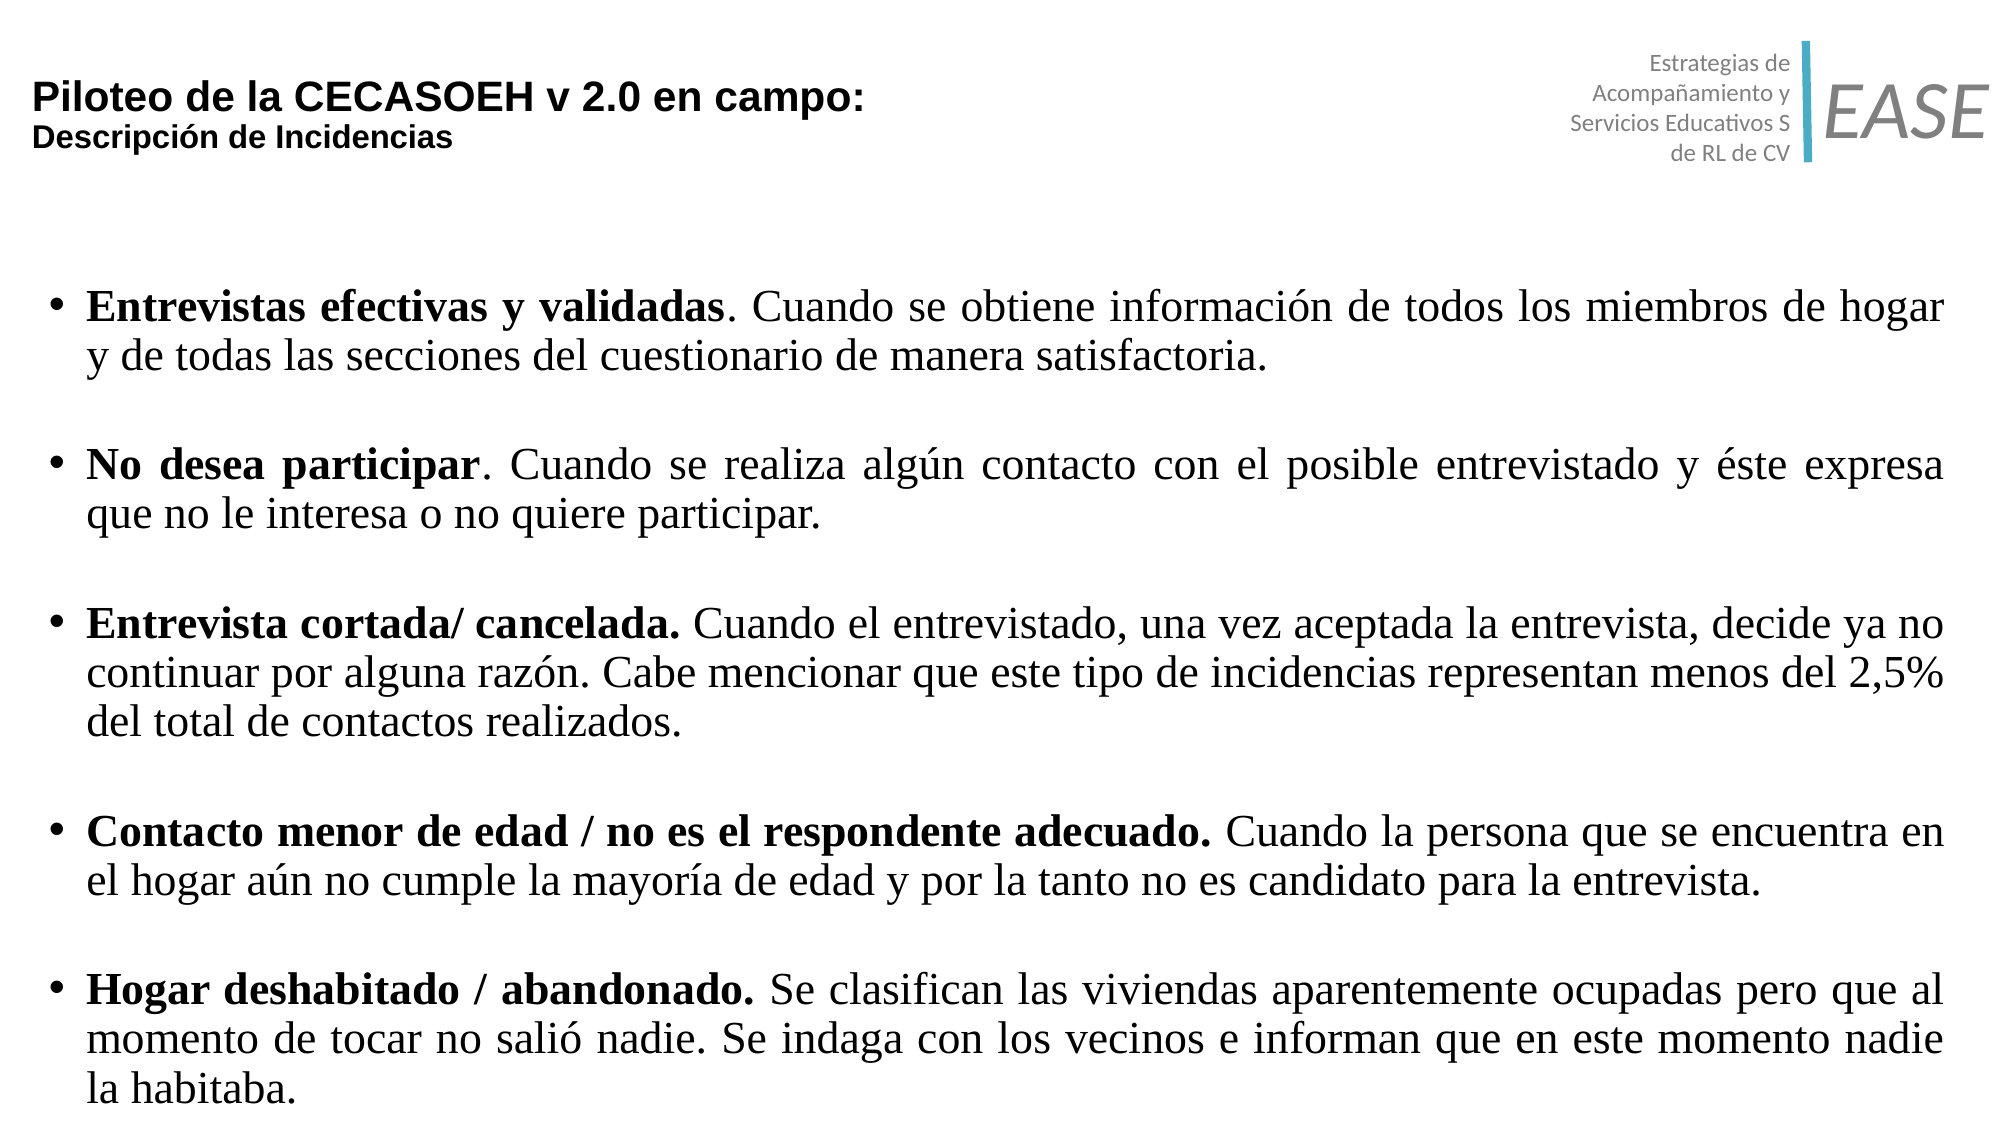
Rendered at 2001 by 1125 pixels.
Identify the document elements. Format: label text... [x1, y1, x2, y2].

list Entrevistas efectivas y validadas. Cuando se obtiene información de todos los miembros de hogar y de todas las secciones del cuestionario de manera satisfactoria. No desea participar. Cuando se realiza algún contacto con el posible entrevistado y éste expresa que no le interesa o no quiere participar. Entrevista cortada/ cancelada. Cuando el entrevistado, una vez aceptada la entrevista, decide ya no continuar por alguna razón. Cabe mencionar que este tipo de incidencias representan menos del 2,5% del total de contactos realizados. Contacto menor de edad / no es el respondente adecuado. Cuando la persona que se encuentra en el hogar aún no cumple la mayoría de edad y por la tanto no es candidato para la entrevista. Hogar deshabitado / abandonado. Se clasifican las viviendas aparentemente ocupadas pero que al momento de tocar no salió nadie. Se indaga con los vecinos e informan que en este momento nadie la habitaba. [33, 228, 1961, 1103]
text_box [1533, 33, 2000, 180]
title Piloteo de la CECASOEH v 2.0 en campo: Descripción de Incidencias [16, 16, 1863, 164]
